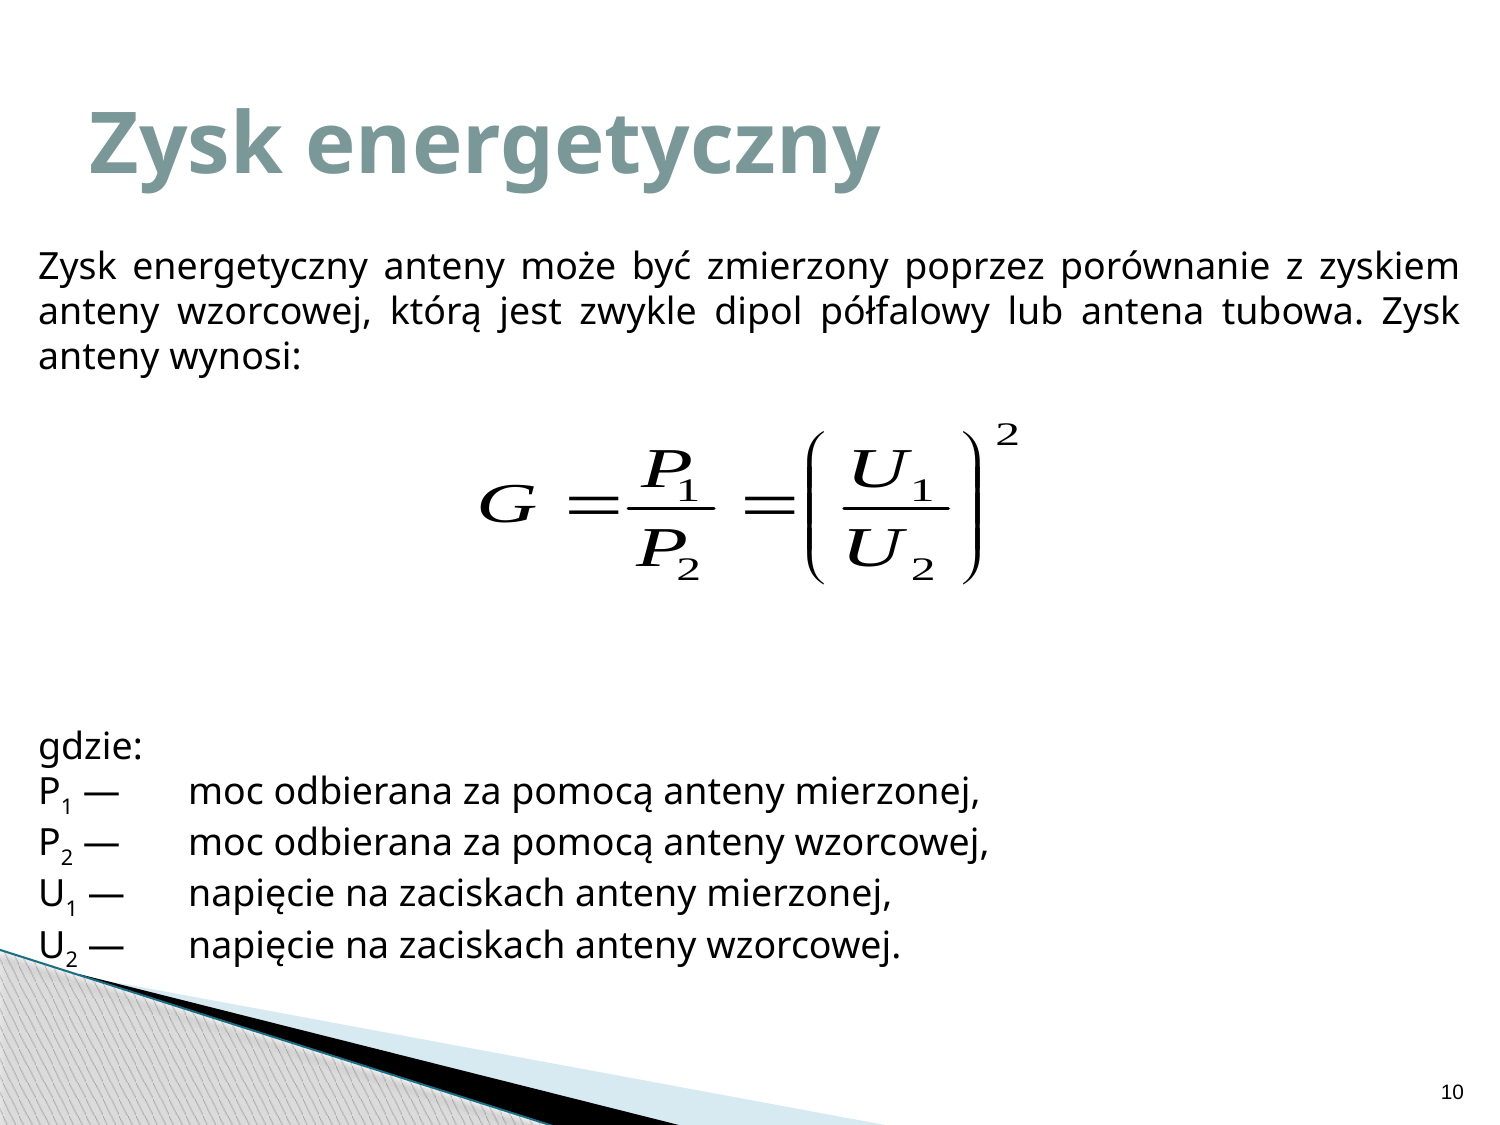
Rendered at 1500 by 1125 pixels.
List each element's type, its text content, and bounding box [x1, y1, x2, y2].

text_box Zysk energetyczny anteny może być zmierzony poprzez porównanie z zyskiem anteny wzorcowej, którą jest zwykle dipol półfalowy lub antena tubowa. Zysk anteny wynosi: [23, 234, 1477, 385]
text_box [466, 409, 1034, 598]
text_box gdzie: P1 — moc odbierana za pomocą anteny mierzonej, P2 — moc odbierana za pomocą anteny wzorcowej, U1 — napięcie na zaciskach anteny mierzonej, U2 — napięcie na zaciskach anteny wzorcowej. [23, 714, 1477, 980]
slide_number 10 [1418, 1051, 1479, 1112]
title Zysk energetyczny [75, 45, 1425, 233]
